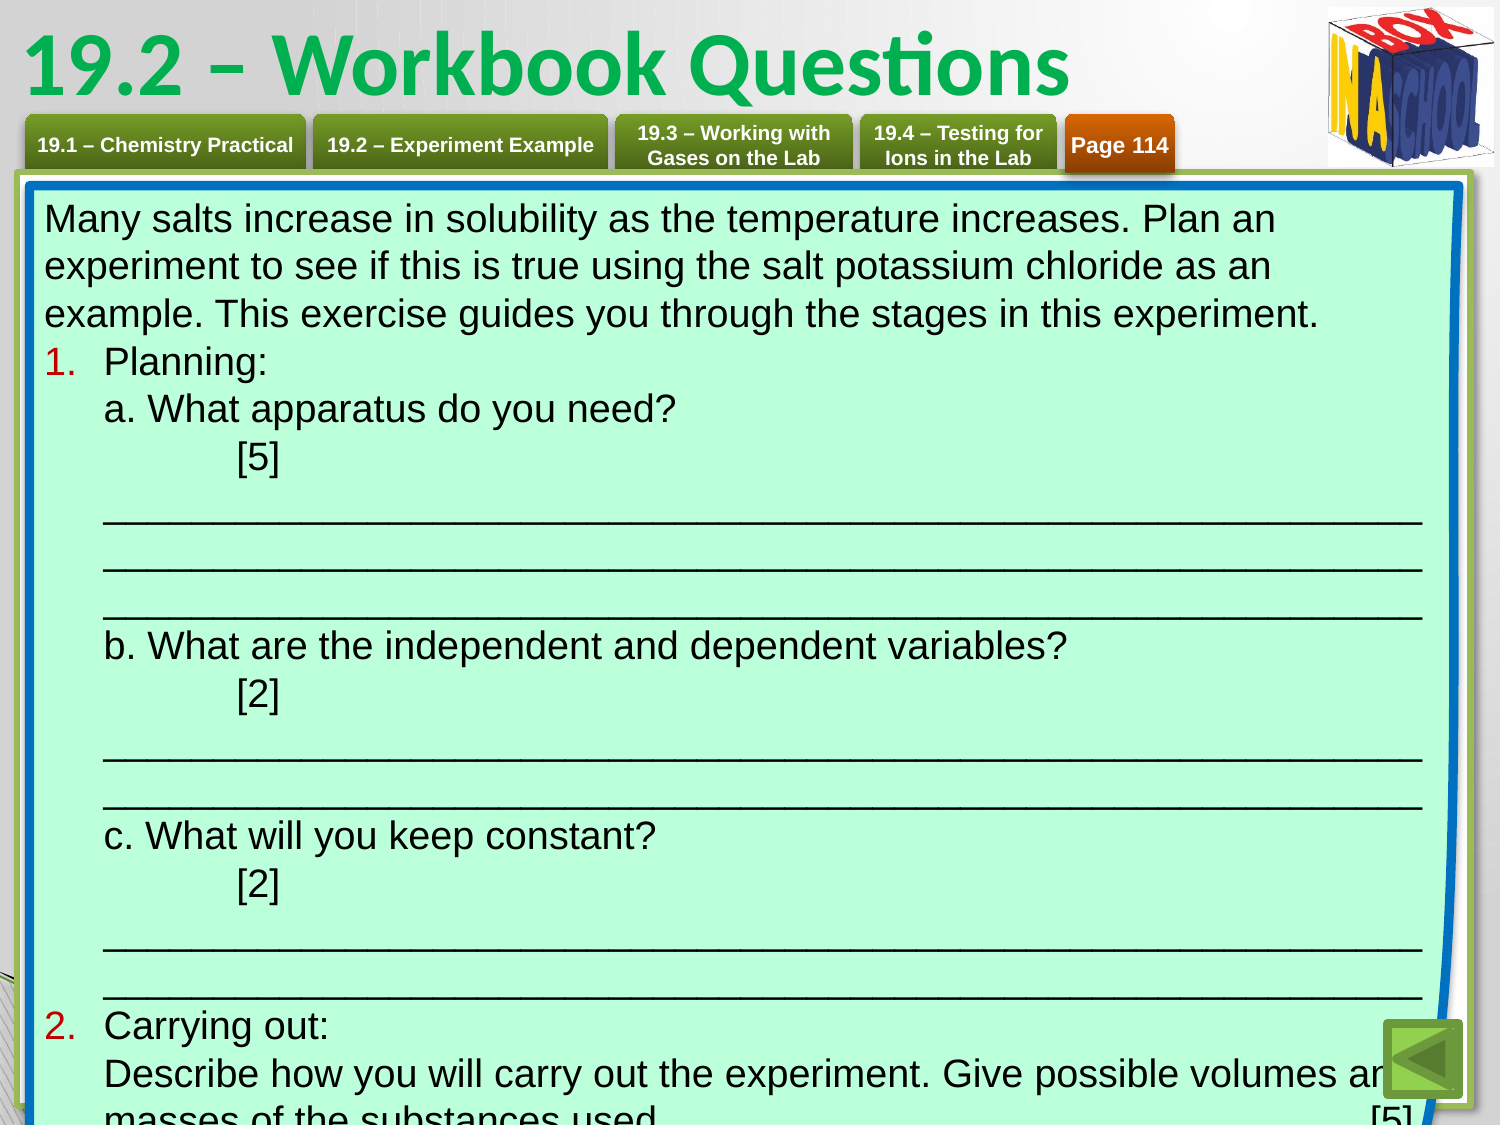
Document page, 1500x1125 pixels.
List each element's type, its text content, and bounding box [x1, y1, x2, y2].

text_box Many salts increase in solubility as the temperature increases. Plan an experiment to see if this is true using the salt potassium chloride as an example. This exercise guides you through the stages in this experiment. Planning: a. What apparatus do you need? [5] ____________________________________________________________________________________________________________________________________________________________________________________ b. What are the independent and dependent variables? [2] ________________________________________________________________________________________________________________________ c. What will you keep constant? [2] ________________________________________________________________________________________________________________________ Carrying out: Describe how you will carry out the experiment. Give possible volumes and masses of the substances used. [5] ________________________________________________________________________________________________________________________ [29, 185, 1459, 1125]
text_box Page 114 [1064, 113, 1176, 173]
picture [1328, 7, 1495, 167]
text_box [1383, 1019, 1463, 1099]
title 19.2 – Workbook Questions [5, 7, 1270, 110]
